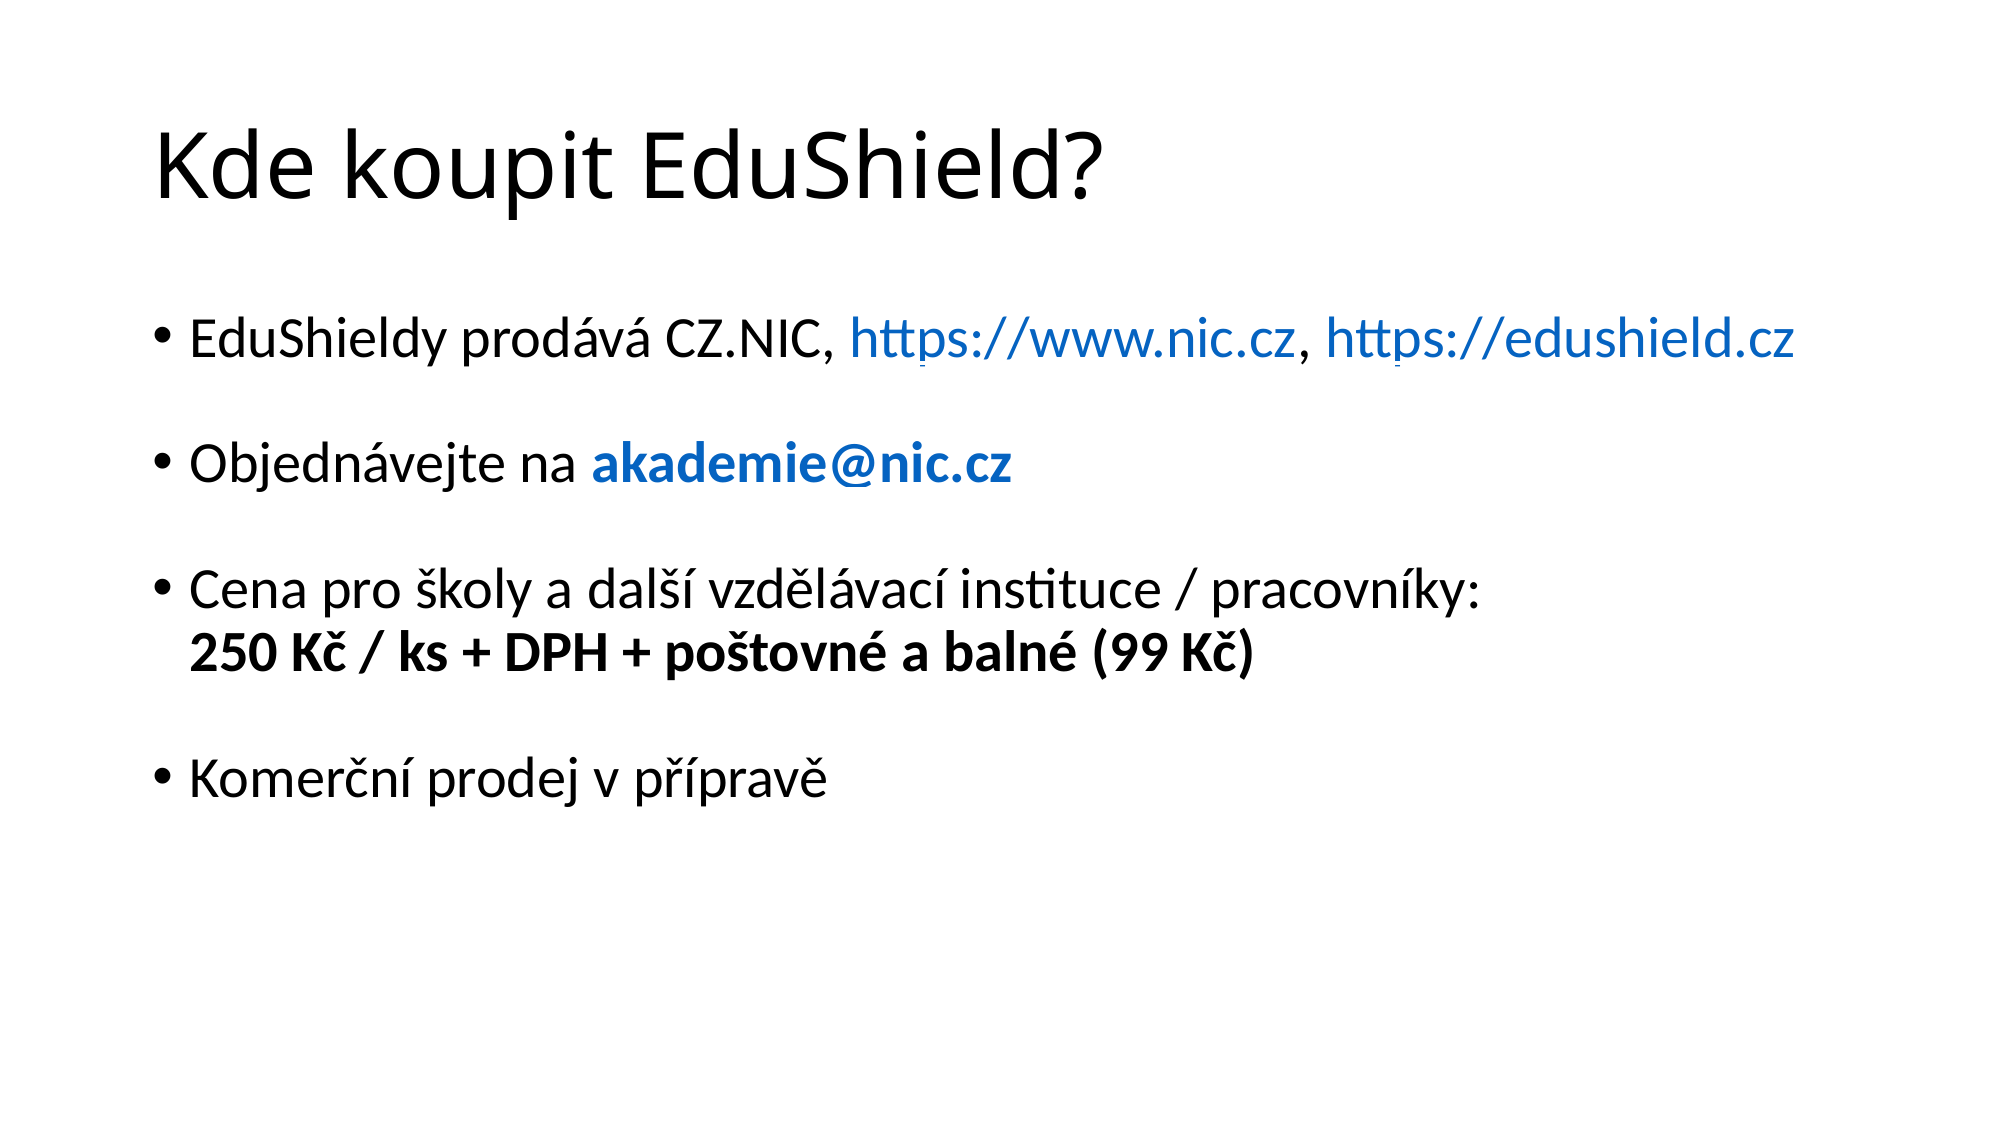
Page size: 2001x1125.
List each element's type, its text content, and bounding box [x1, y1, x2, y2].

text_box Kde koupit EduShield? [137, 59, 1863, 278]
text_box EduShieldy prodává CZ.NIC, https://www.nic.cz, https://edushield.cz Objednávejte na akademie@nic.cz Cena pro školy a další vzdělávací instituce / pracovníky: 250 Kč / ks + DPH + poštovné a balné (99 Kč) Komerční prodej v přípravě [137, 299, 1863, 1014]
